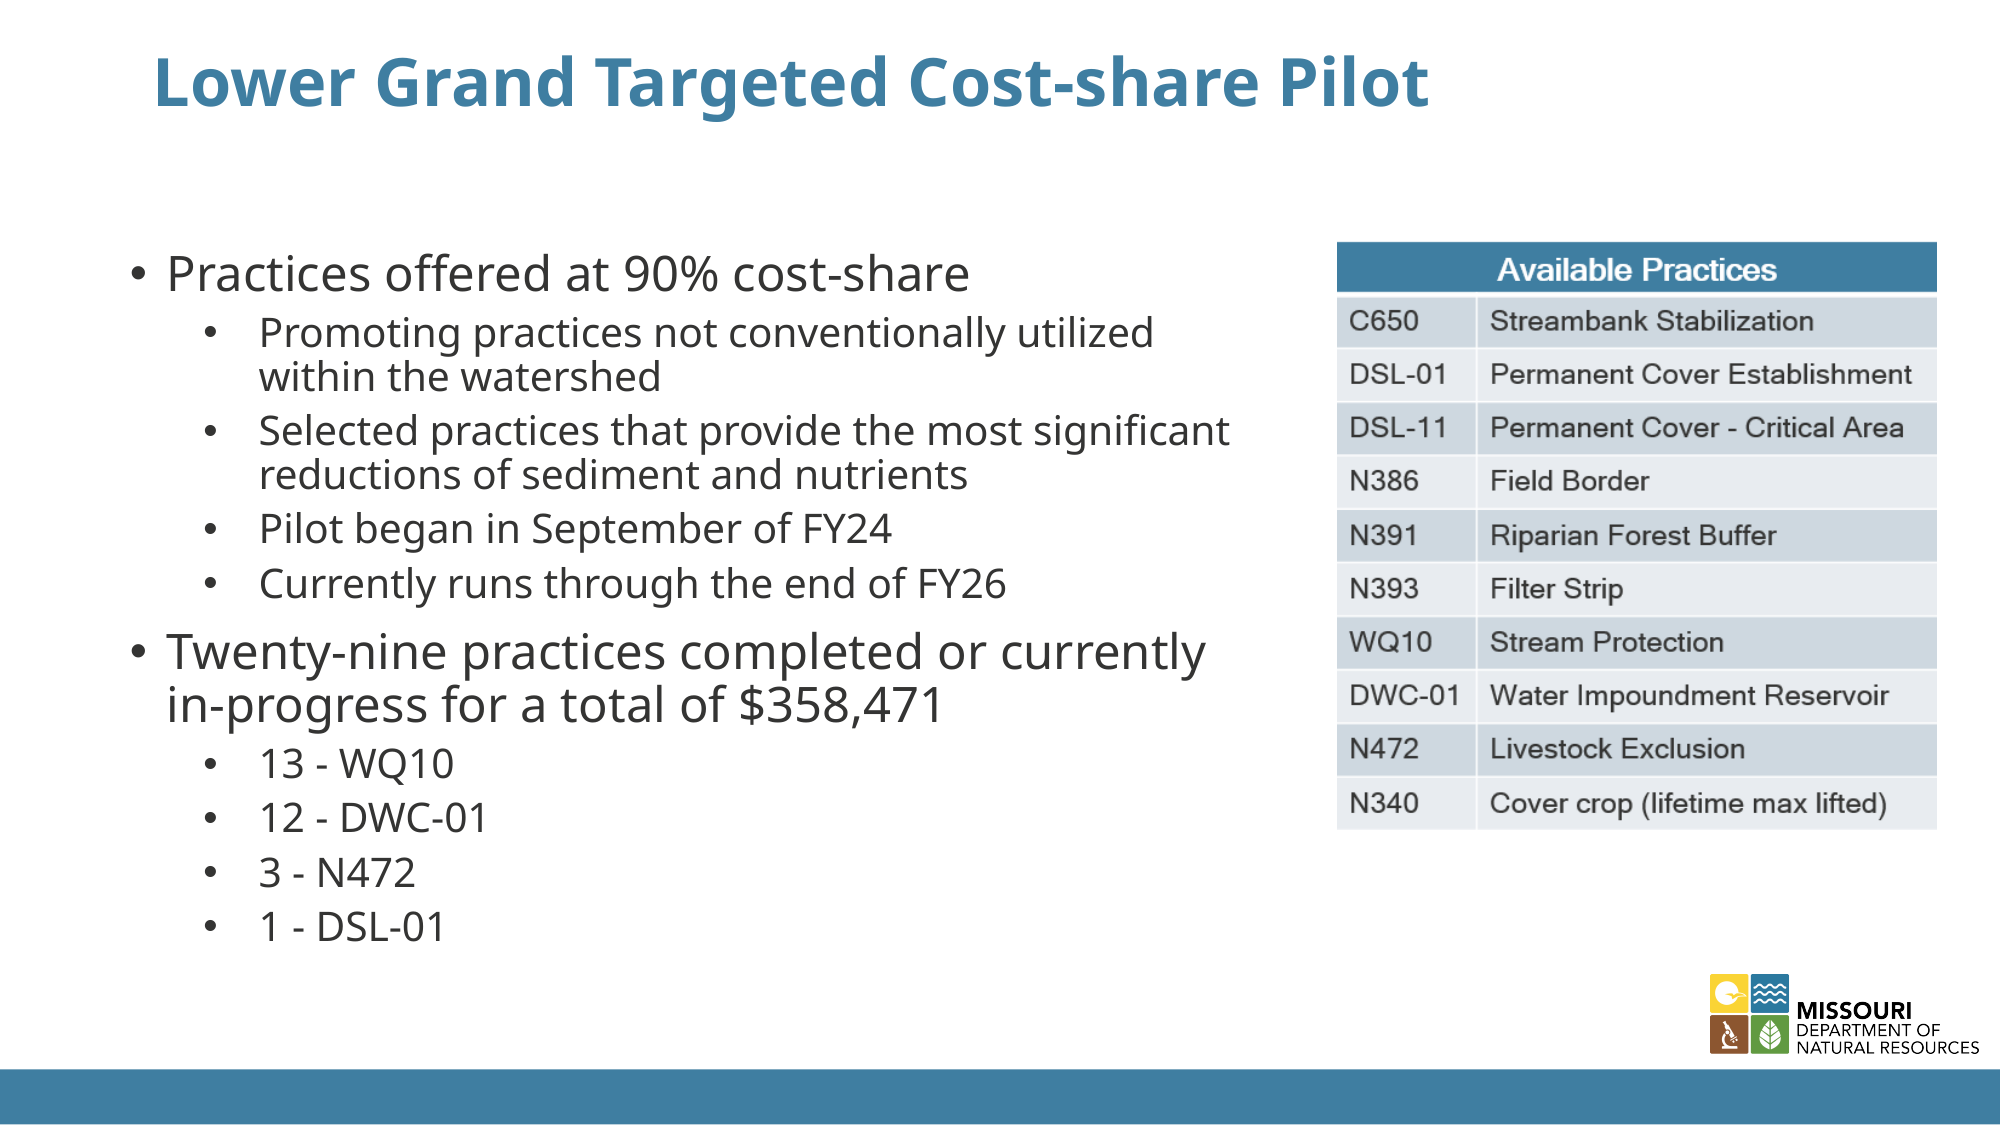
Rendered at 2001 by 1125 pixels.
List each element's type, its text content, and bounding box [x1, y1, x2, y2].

picture [1336, 240, 1937, 830]
picture [1710, 974, 1979, 1054]
title Lower Grand Targeted Cost-share Pilot [137, 59, 1863, 209]
list Practices offered at 90% cost-share Promoting practices not conventionally utilized within the watershed Selected practices that provide the most significant reductions of sediment and nutrients Pilot began in September of FY24 Currently runs through the end of FY26 Twenty-nine practices completed or currently in-progress for a total of $358,471 13 - WQ10 12 - DWC-01 3 - N472 1 - DSL-01 [114, 241, 1284, 964]
